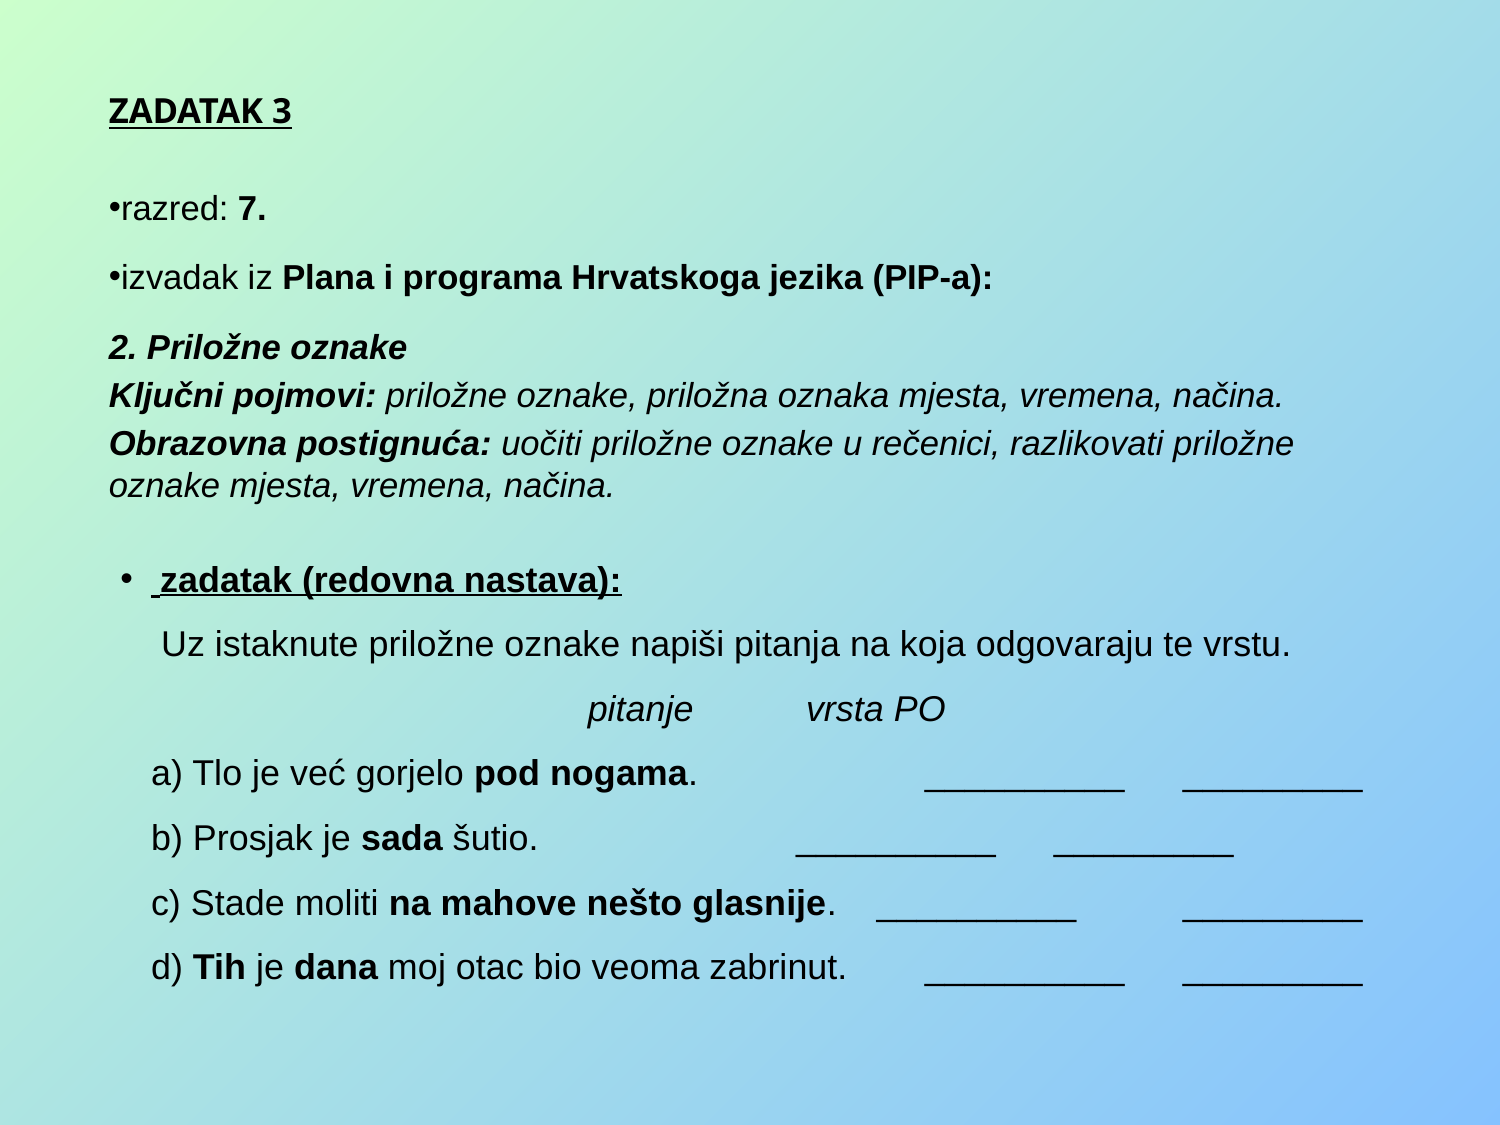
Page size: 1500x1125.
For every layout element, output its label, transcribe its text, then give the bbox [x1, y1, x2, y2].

list ZADATAK 3 razred: 7. izvadak iz Plana i programa Hrvatskoga jezika (PIP-a): 2. Priložne oznake Ključni pojmovi: priložne oznake, priložna oznaka mjesta, vremena, načina. Obrazovna postignuća: uočiti priložne oznake u rečenici, razlikovati priložne oznake mjesta, vremena, načina. [93, 82, 1407, 516]
title zadatak (redovna nastava): Uz istaknute priložne oznake napiši pitanja na koja odgovaraju te vrstu. pitanje vrsta PO a) Tlo je već gorjelo pod nogama. __________ _________ b) Prosjak je sada šutio. __________ _________ c) Stade moliti na mahove nešto glasnije. __________ _________ d) Tih je dana moj otac bio veoma zabrinut. __________ _________ [105, 527, 1381, 1043]
